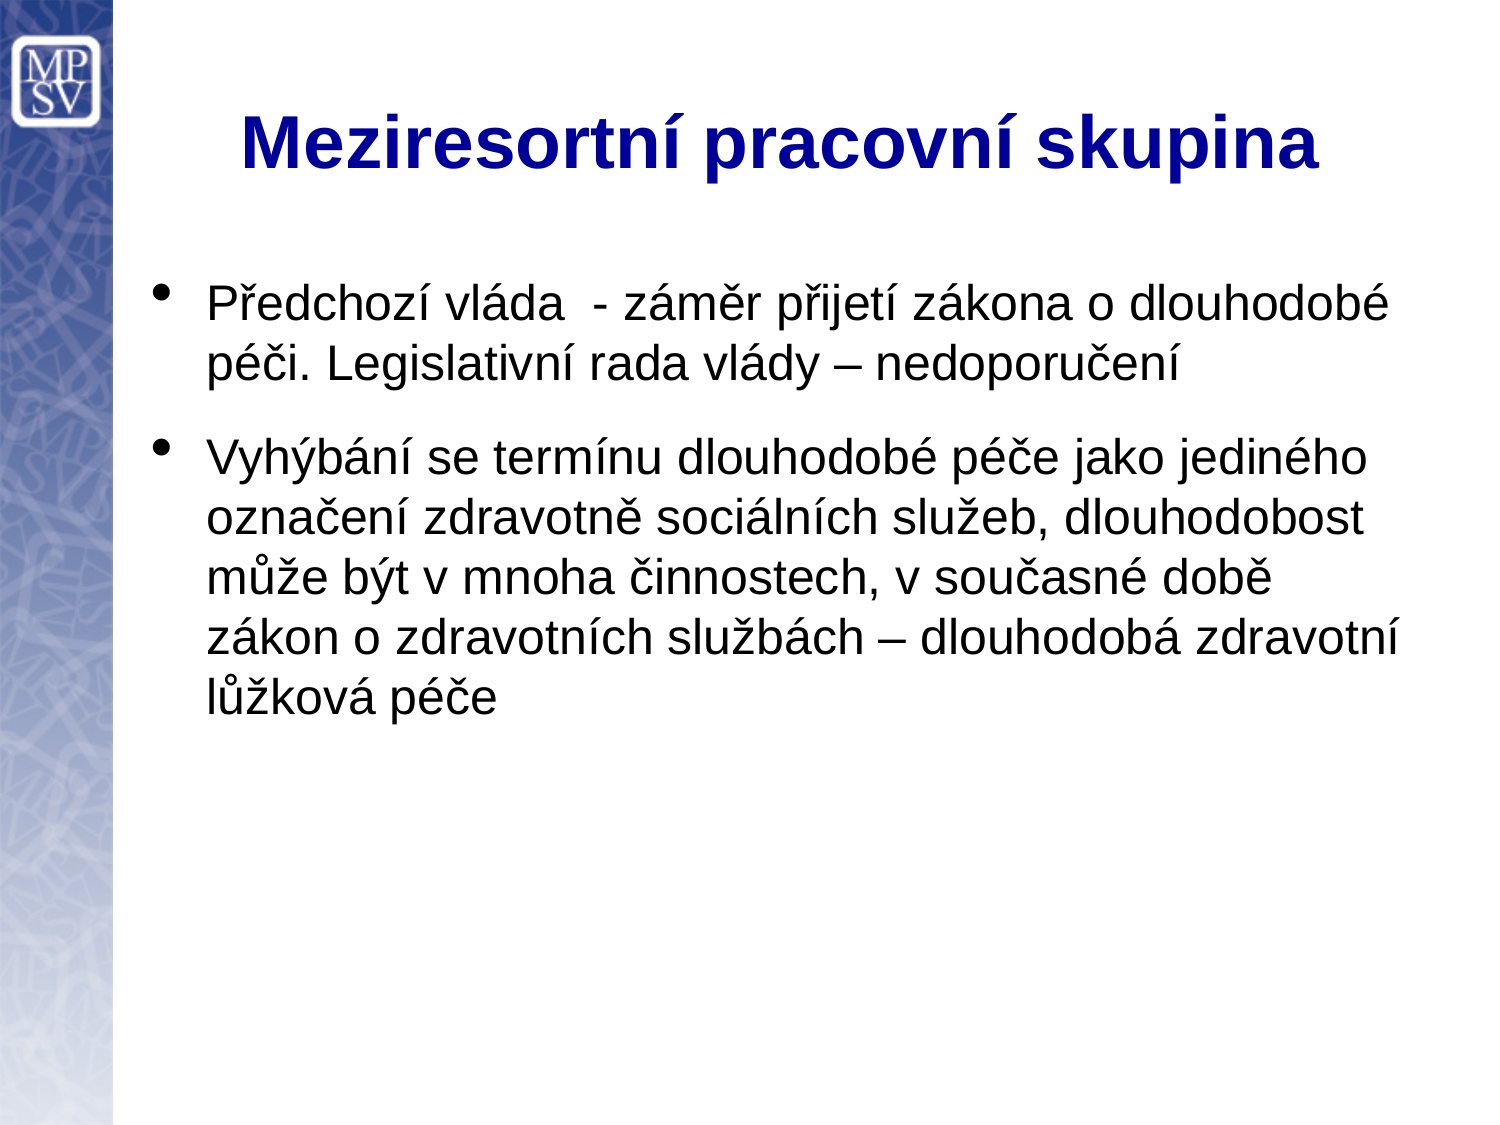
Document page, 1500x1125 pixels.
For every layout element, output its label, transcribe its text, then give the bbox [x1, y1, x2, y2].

picture [0, 0, 113, 1125]
list Předchozí vláda - záměr přijetí zákona o dlouhodobé péči. Legislativní rada vlády – nedoporučení Vyhýbání se termínu dlouhodobé péče jako jediného označení zdravotně sociálních služeb, dlouhodobost může být v mnoha činnostech, v současné době zákon o zdravotních službách – dlouhodobá zdravotní lůžková péče [135, 262, 1425, 1005]
title Meziresortní pracovní skupina [135, 45, 1425, 233]
